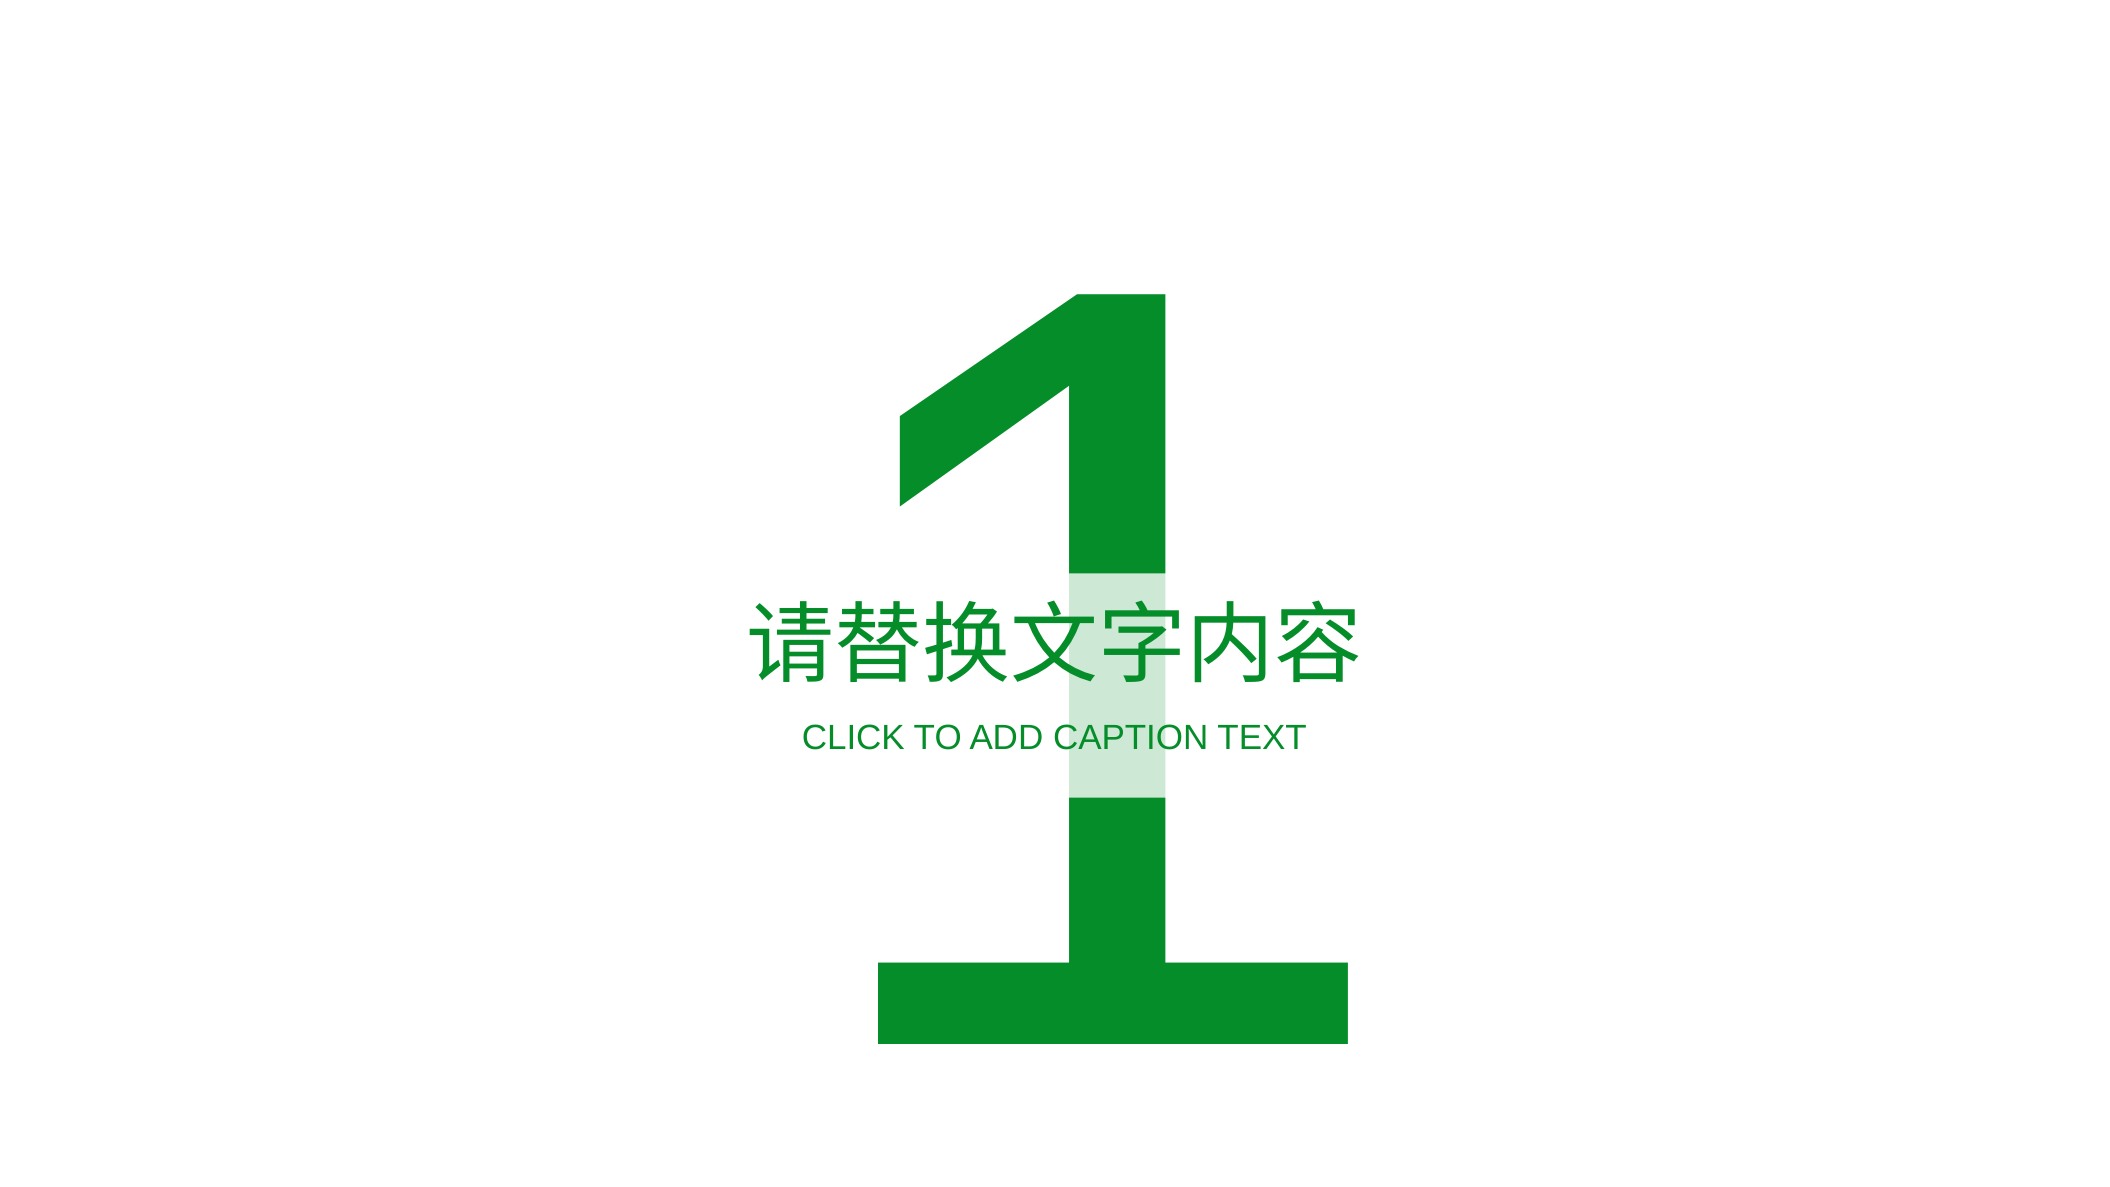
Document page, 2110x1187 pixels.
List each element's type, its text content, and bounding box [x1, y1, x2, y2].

text_box 请替换文字内容 [705, 588, 1404, 707]
text_box 1 [795, 799, 1314, 1187]
text_box [622, 572, 1487, 799]
text_box 1 [795, 0, 1314, 572]
text_box CLICK TO ADD CAPTION TEXT [705, 707, 1404, 770]
